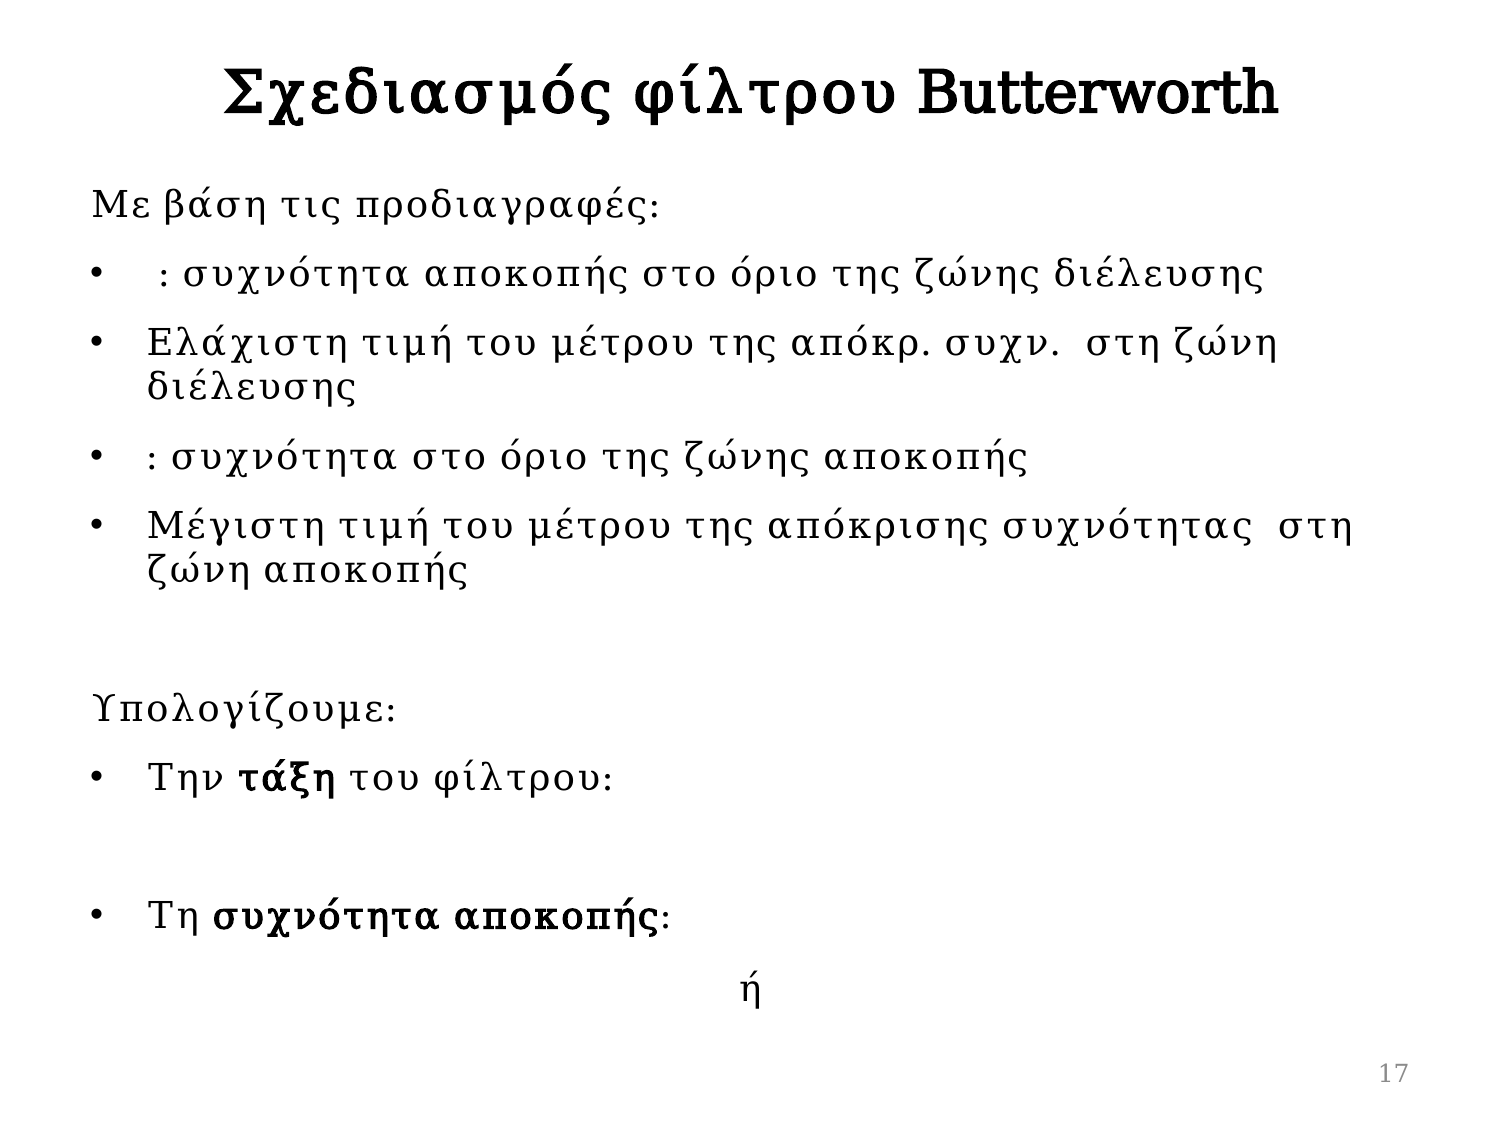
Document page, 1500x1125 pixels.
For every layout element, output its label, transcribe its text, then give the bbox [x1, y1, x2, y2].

slide_number 17 [1222, 1042, 1425, 1103]
title Σχεδιασμός φίλτρου Butterworth [75, 19, 1425, 159]
